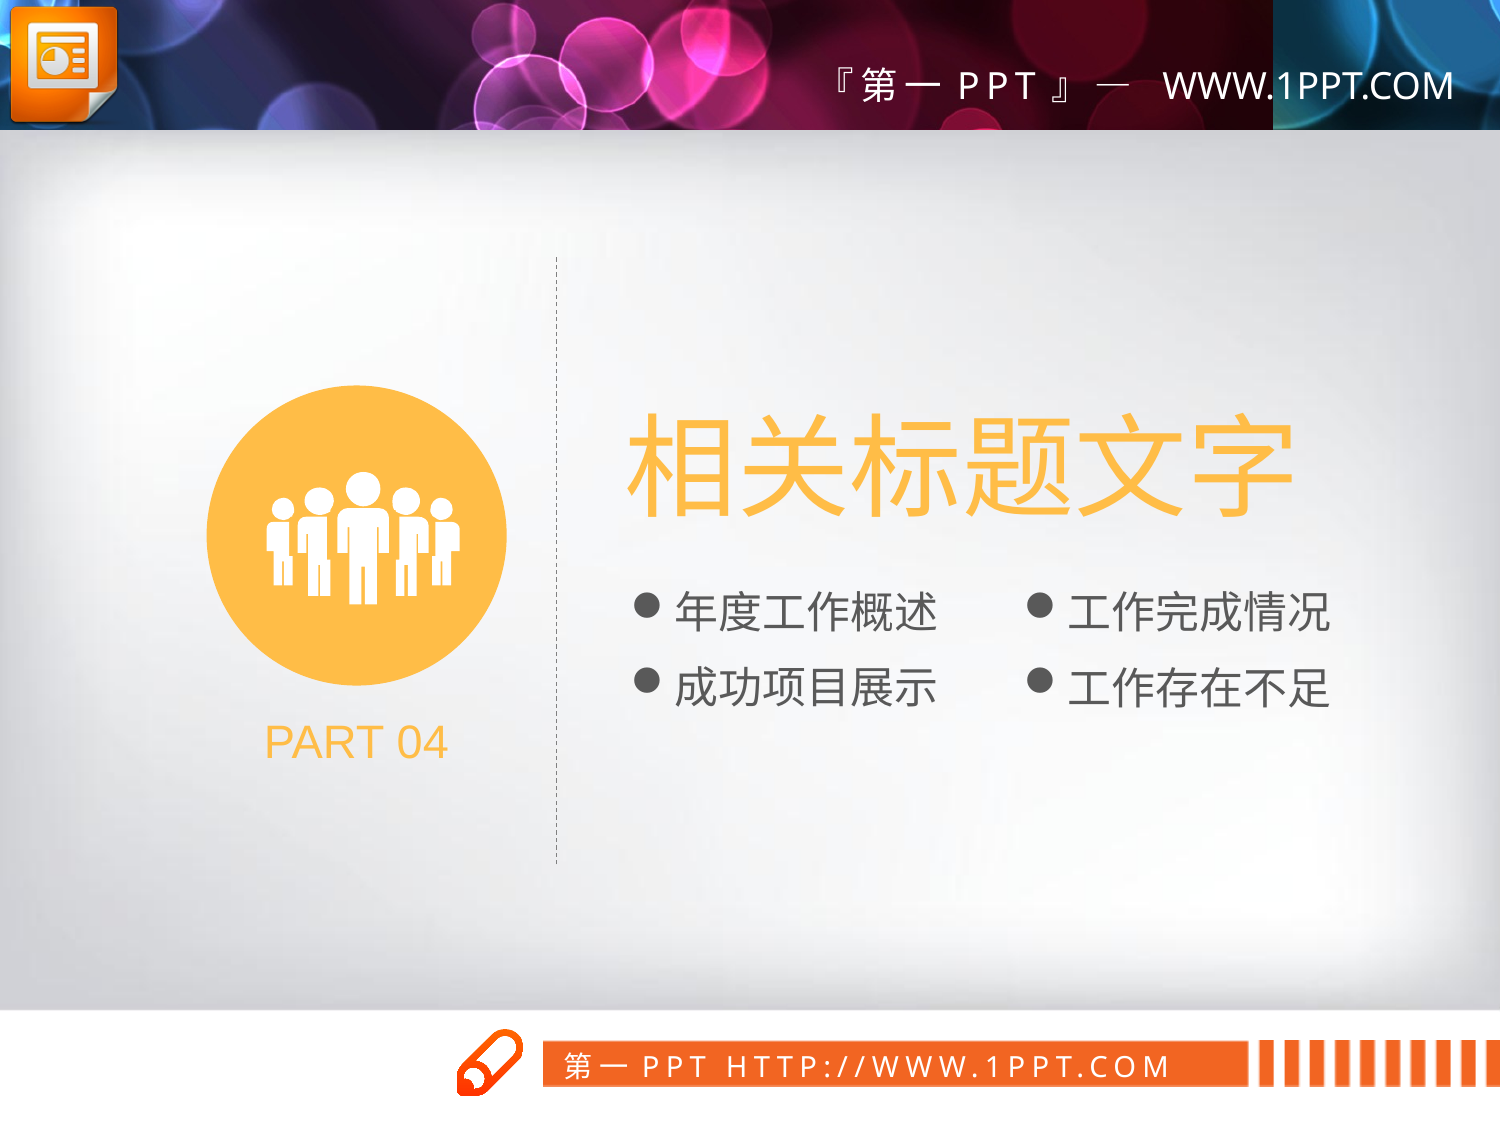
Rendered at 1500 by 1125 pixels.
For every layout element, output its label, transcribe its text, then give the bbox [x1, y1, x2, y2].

picture [0, 0, 1500, 1012]
text_box PART 04 [252, 711, 461, 768]
text_box 年度工作概述 [630, 584, 949, 637]
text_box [206, 385, 507, 686]
text_box 相关标题文字 [609, 388, 1315, 538]
text_box 工作完成情况 [1023, 585, 1342, 638]
picture [543, 1040, 1500, 1087]
text_box 工作存在不足 [1023, 660, 1342, 713]
text_box 成功项目展示 [630, 659, 976, 713]
